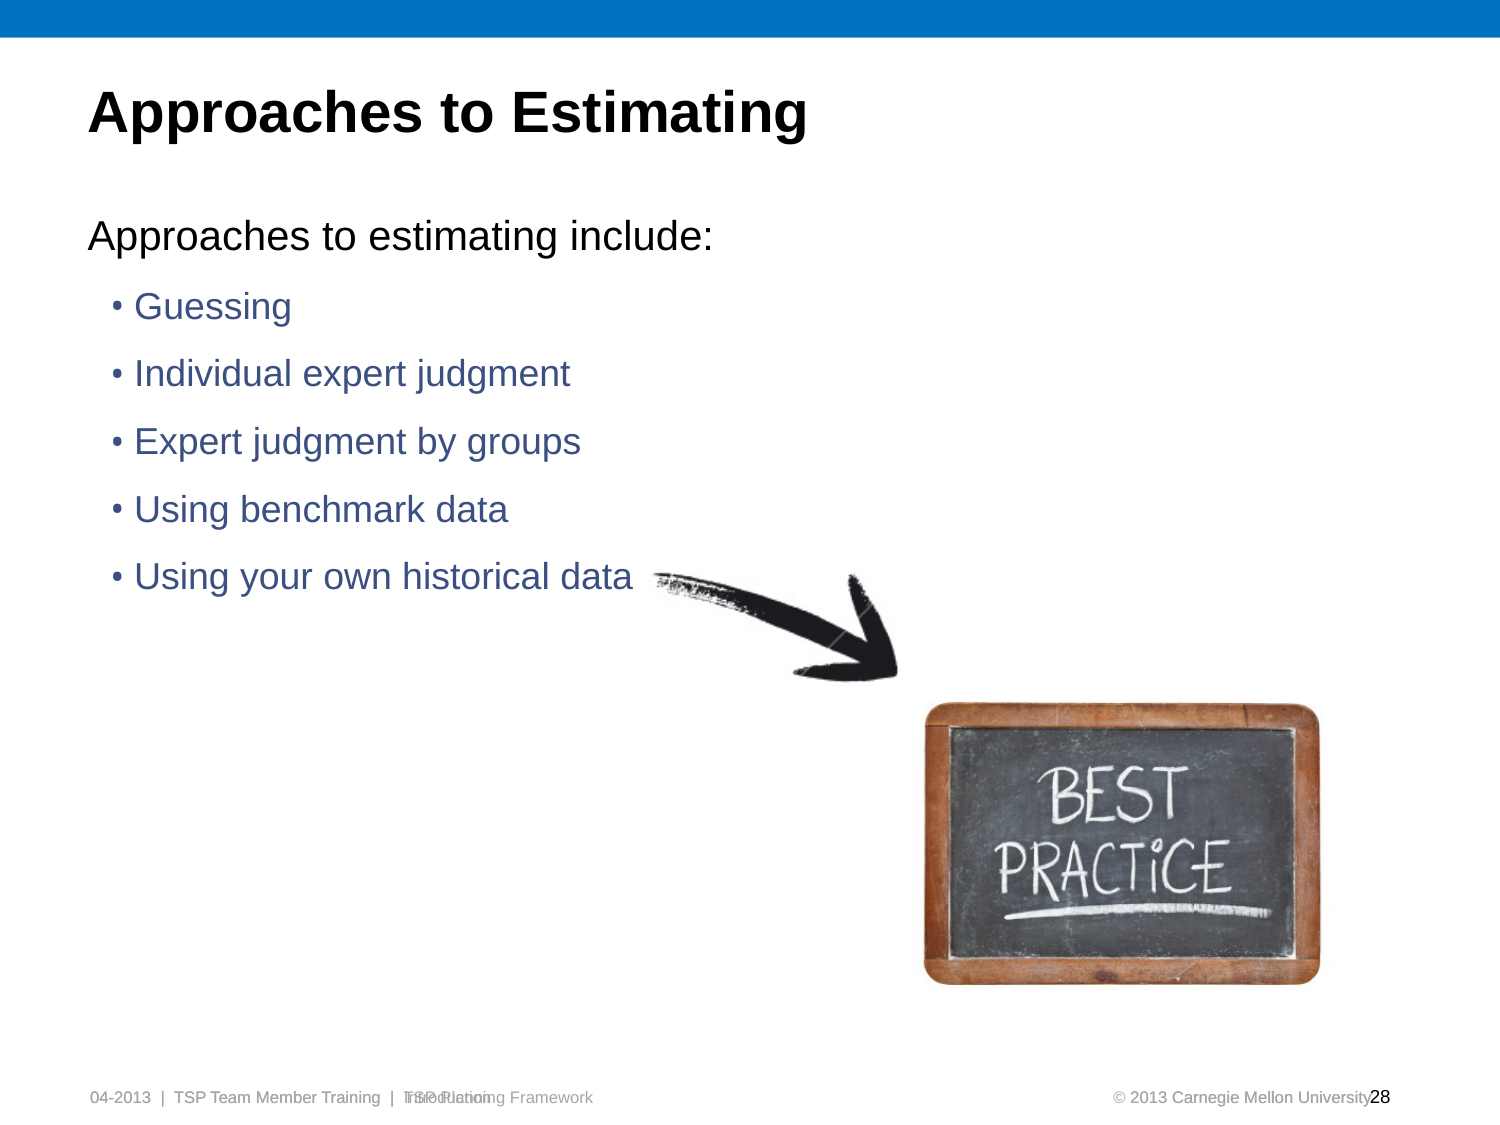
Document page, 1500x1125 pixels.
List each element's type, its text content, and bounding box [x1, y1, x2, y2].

list Approaches to estimating include: Guessing Individual expert judgment Expert judgment by groups Using benchmark data Using your own historical data [87, 212, 1440, 1026]
title Approaches to Estimating [87, 87, 1439, 212]
picture [908, 685, 1336, 1002]
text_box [595, 571, 910, 734]
